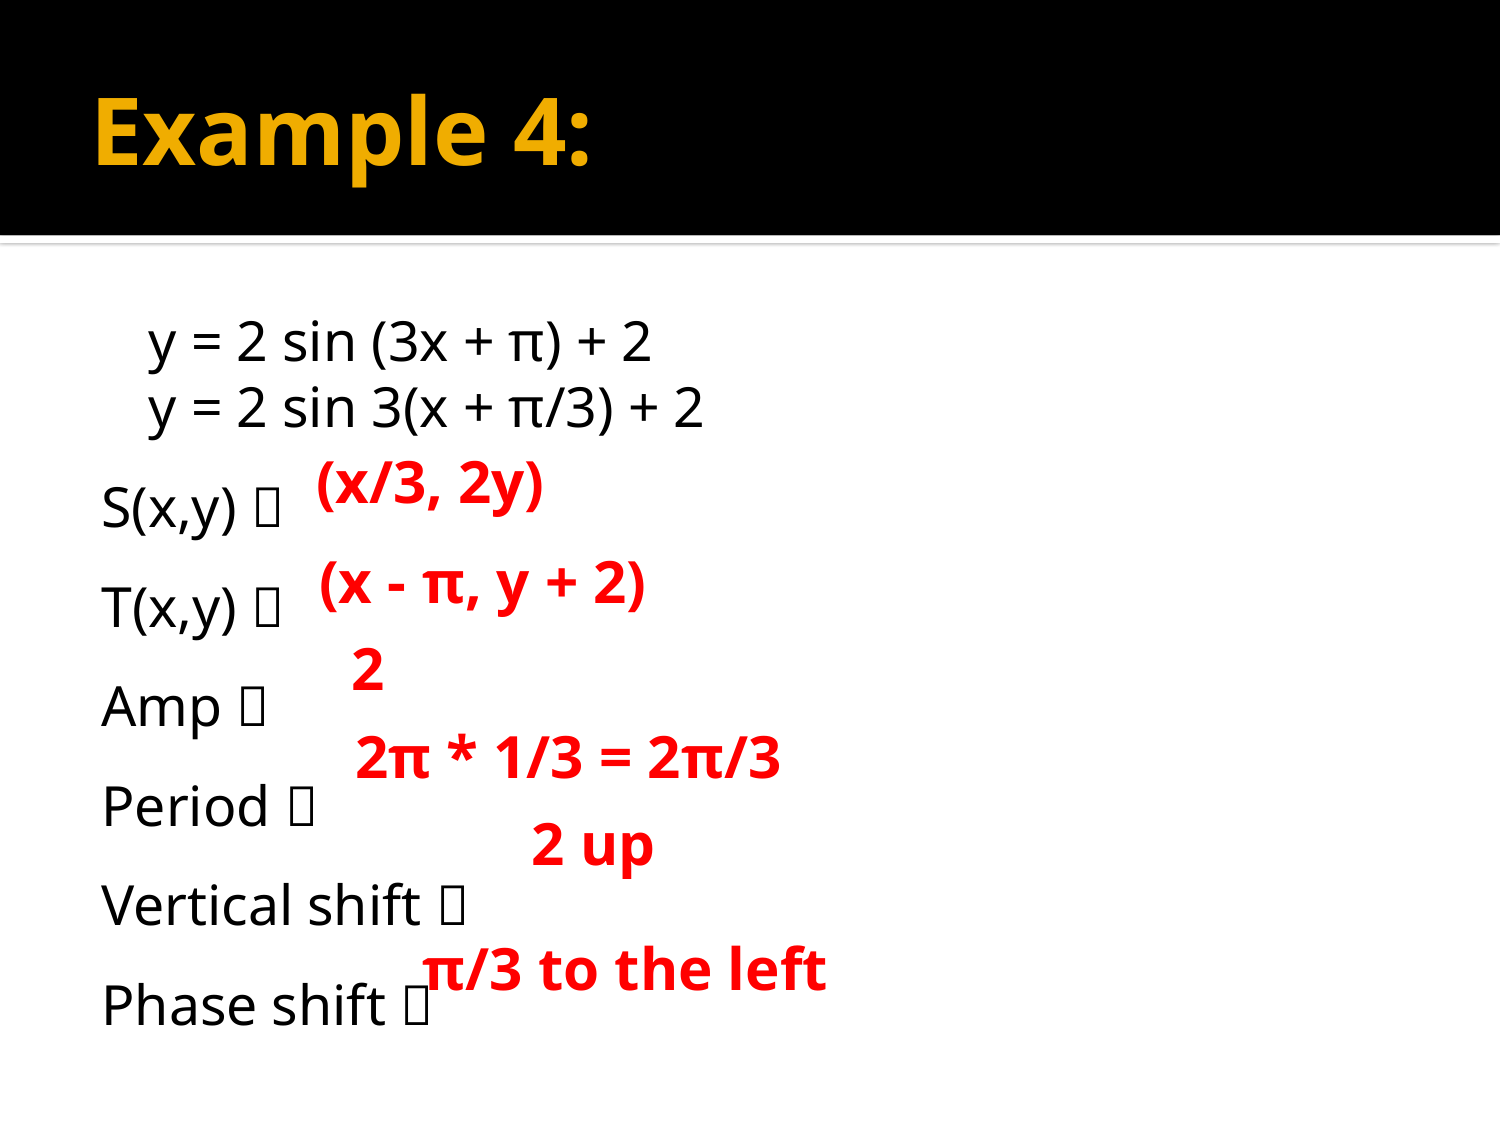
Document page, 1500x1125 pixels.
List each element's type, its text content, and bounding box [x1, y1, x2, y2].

text_box 2 [336, 624, 399, 710]
list y = 2 sin (3x + π) + 2 y = 2 sin 3(x + π/3) + 2 S(x,y)  T(x,y)  Amp  Period  Vertical shift  Phase shift  [75, 291, 1425, 1050]
text_box (x/3, 2y) [301, 437, 560, 523]
text_box π/3 to the left [408, 924, 843, 1010]
text_box (x - π, y + 2) [304, 537, 662, 623]
title Example 4: [75, 25, 1425, 231]
text_box 2π * 1/3 = 2π/3 [340, 712, 797, 798]
text_box 2 up [516, 800, 670, 885]
